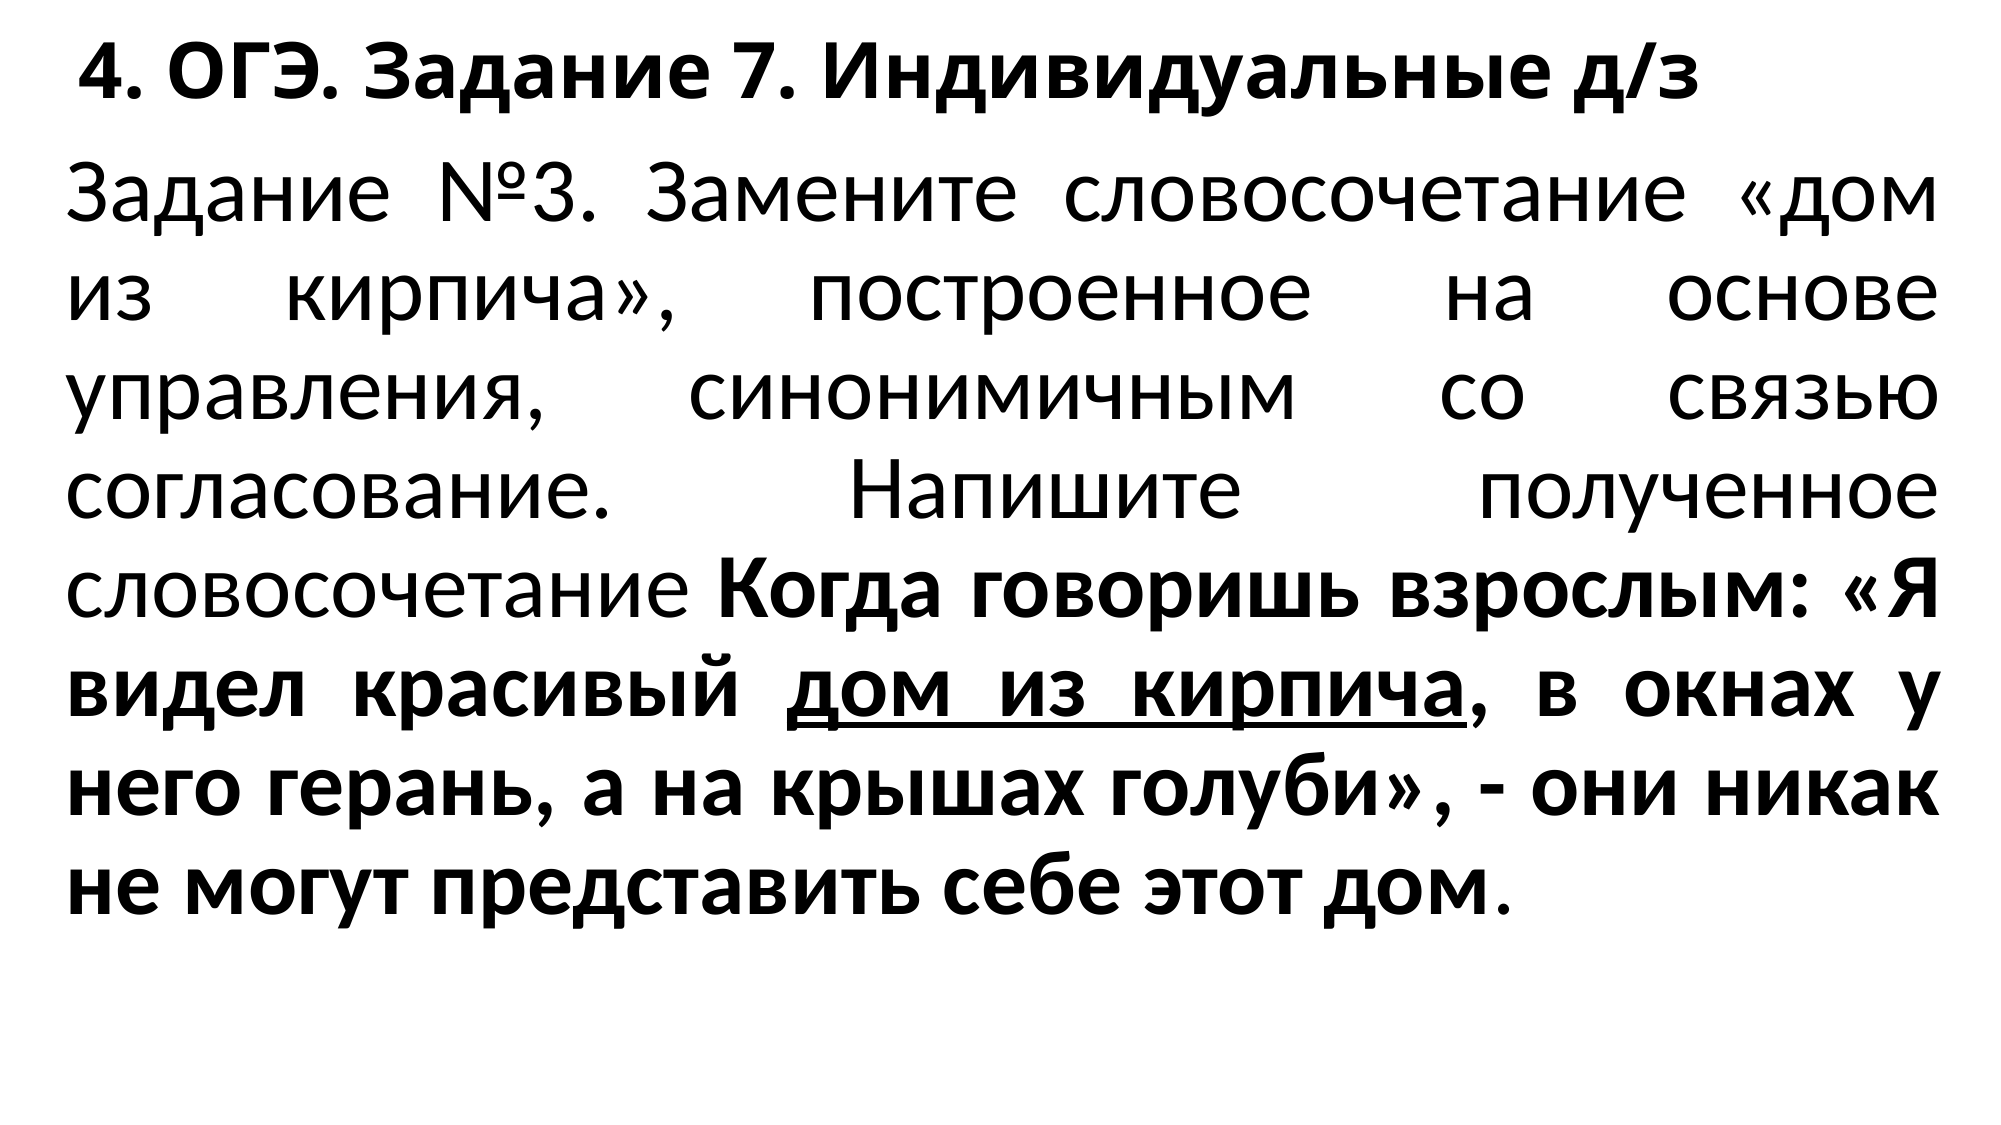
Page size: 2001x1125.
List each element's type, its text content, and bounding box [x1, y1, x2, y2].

list Задание №3. Замените словосочетание «дом из кирпича», построенное на основе управления, синонимичным со связью согласование. Напишите полученное словосочетание Когда говоришь взрослым: «Я видел красивый дом из кирпича, в окнах у него герань, а на крышах голуби», - они никак не могут представить себе этот дом. [50, 134, 1958, 1075]
title 4. ОГЭ. Задание 7. Индивидуальные д/з [63, 23, 1905, 124]
